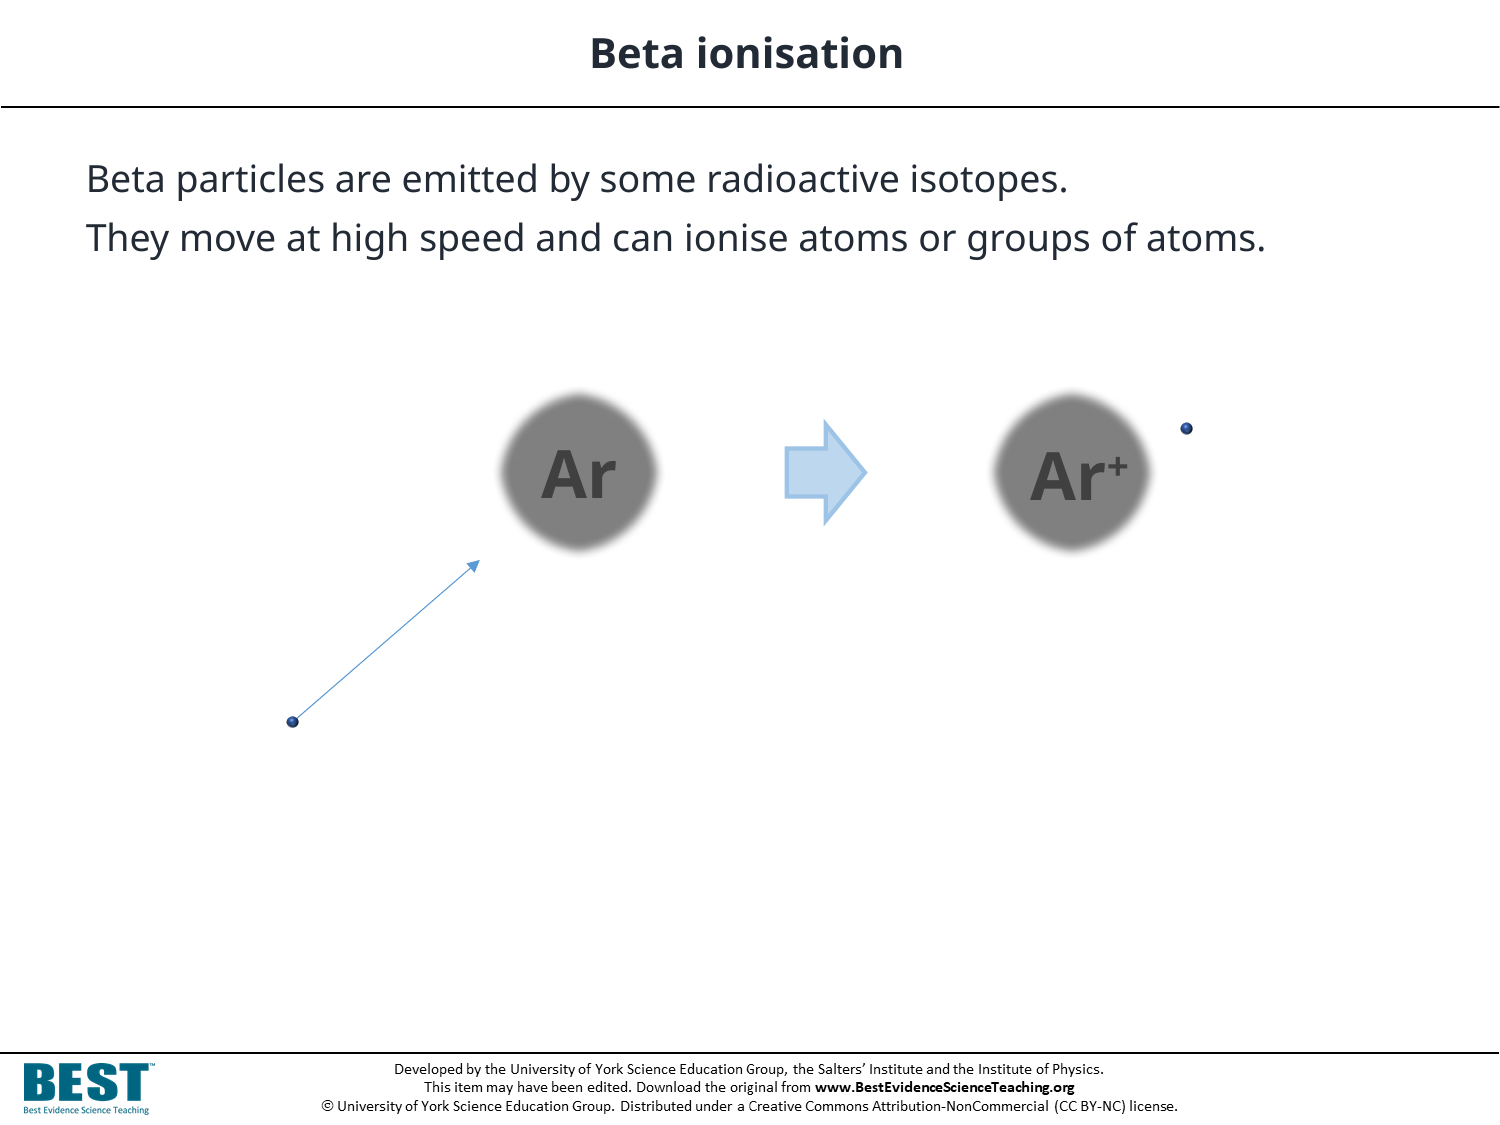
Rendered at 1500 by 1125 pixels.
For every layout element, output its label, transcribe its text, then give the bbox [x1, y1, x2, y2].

text_box Beta ionisation [23, 4, 1471, 99]
picture [0, 106, 1500, 1125]
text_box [286, 384, 1193, 729]
